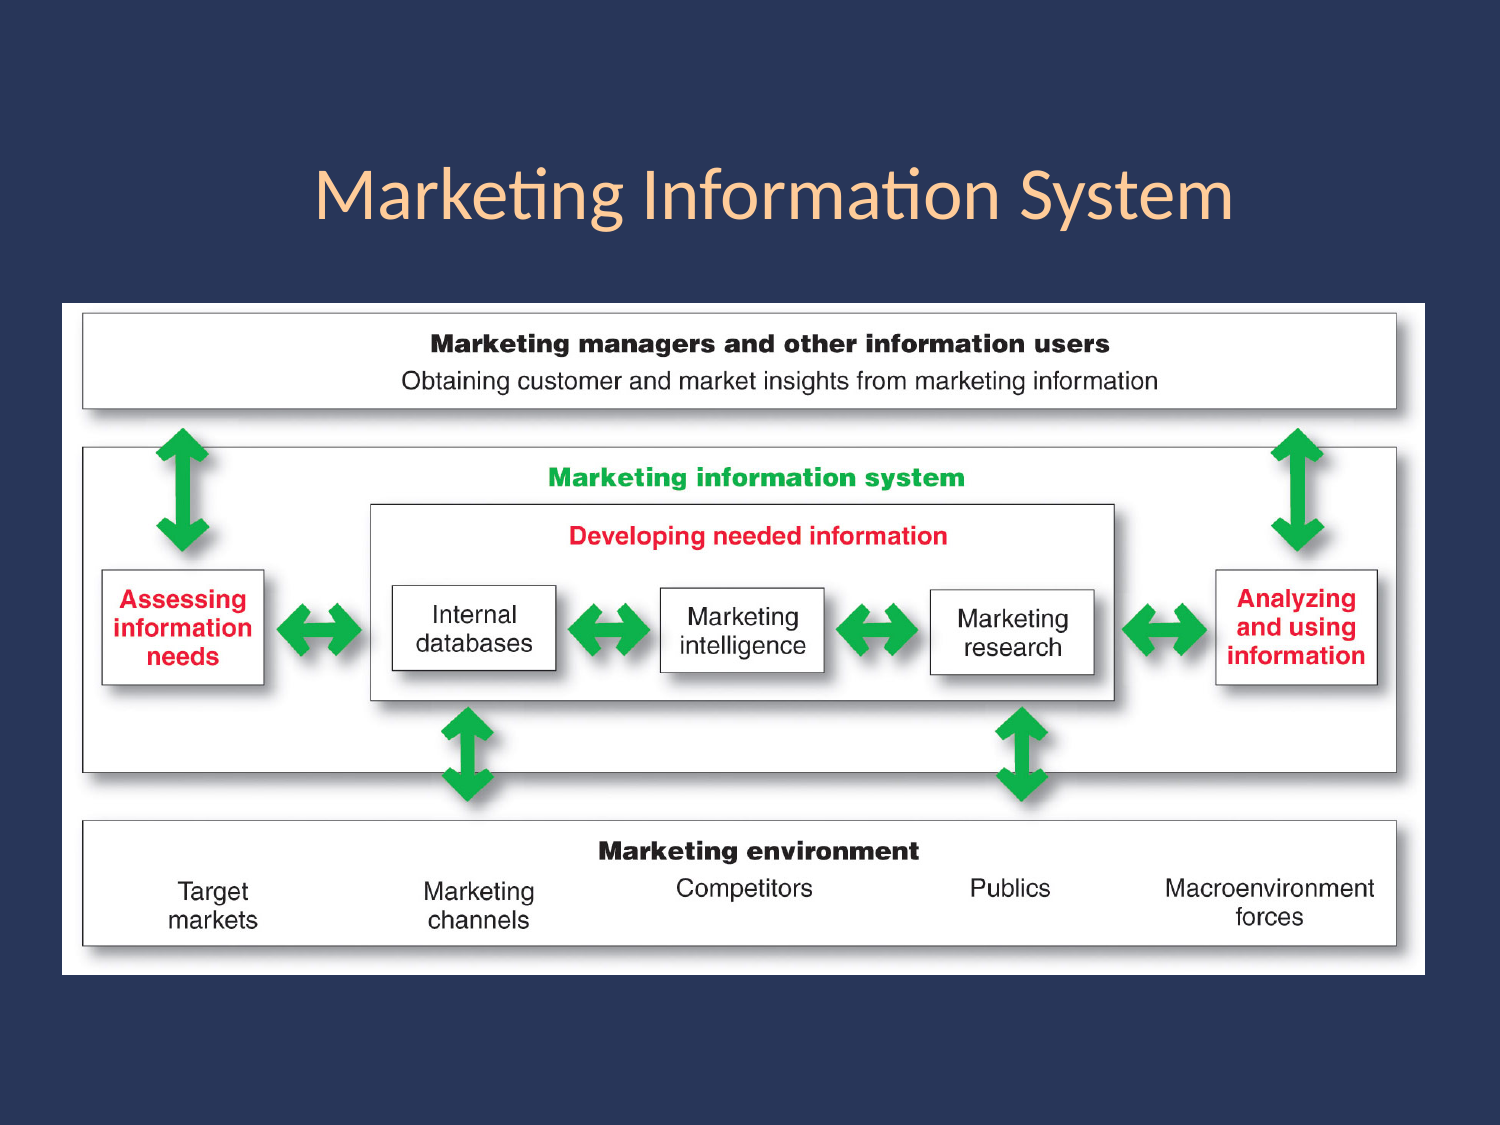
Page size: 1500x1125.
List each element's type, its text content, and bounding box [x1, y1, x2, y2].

picture [62, 303, 1426, 976]
text_box Marketing Information System [137, 137, 1413, 301]
